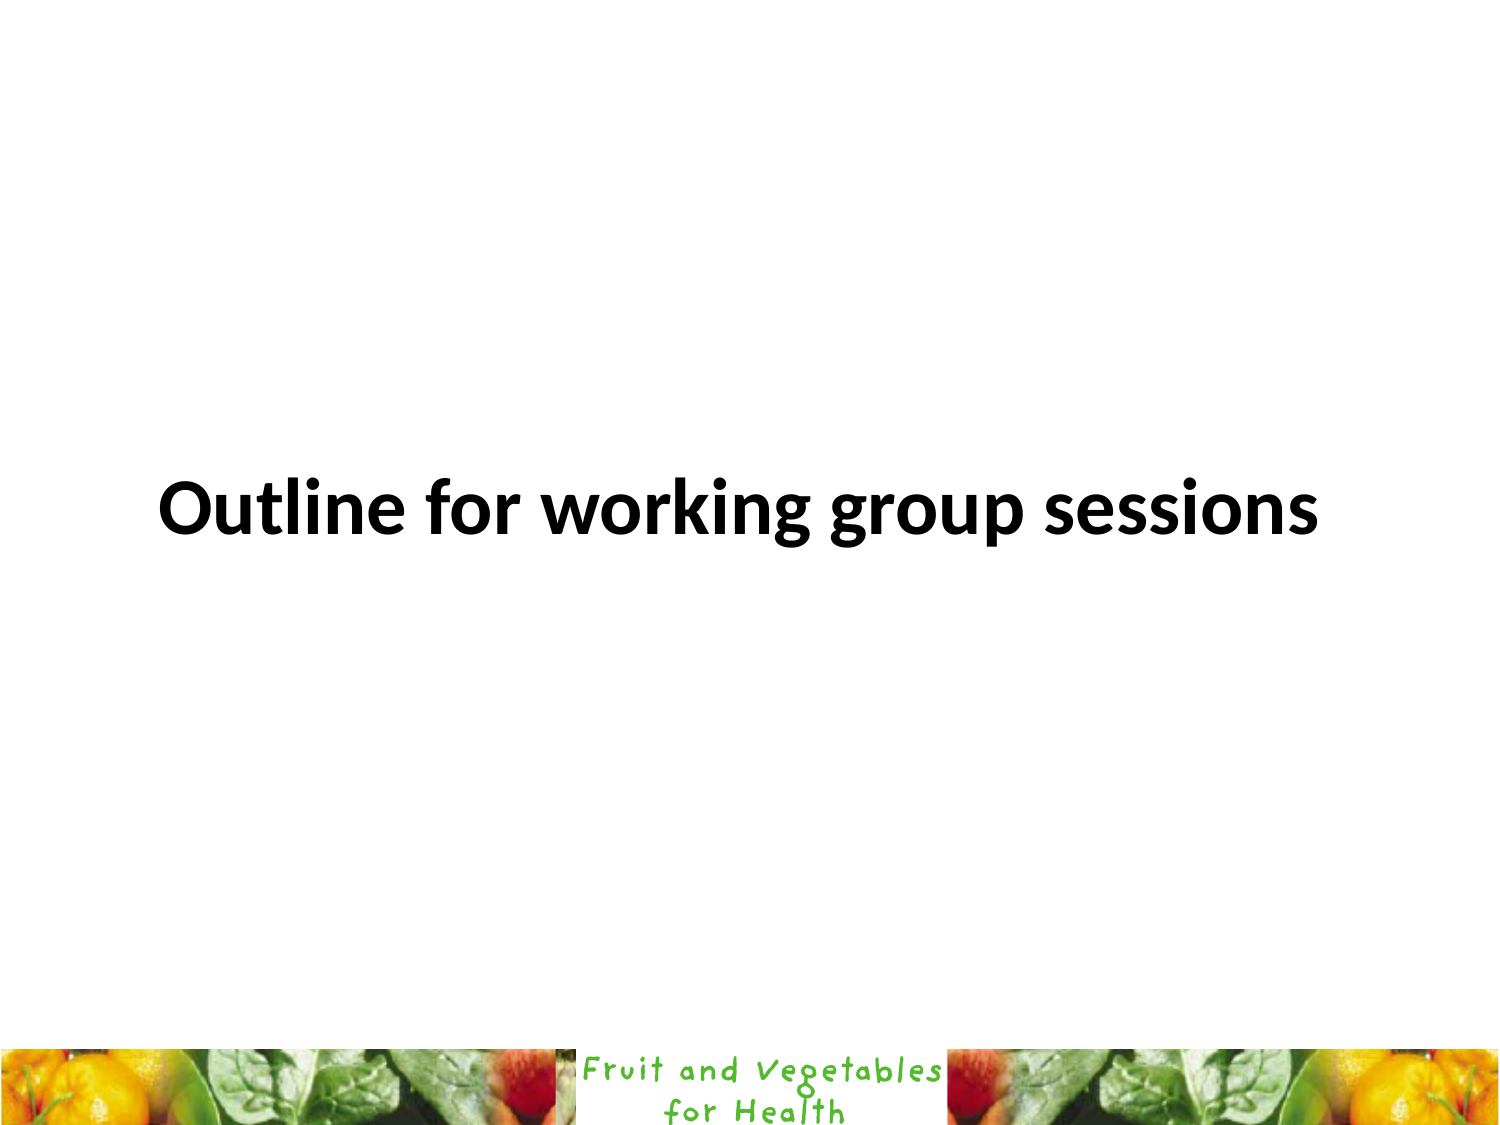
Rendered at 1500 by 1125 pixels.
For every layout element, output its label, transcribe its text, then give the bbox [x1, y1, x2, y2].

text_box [1, 1049, 1499, 1125]
title Outline for working group sessions [64, 408, 1415, 597]
